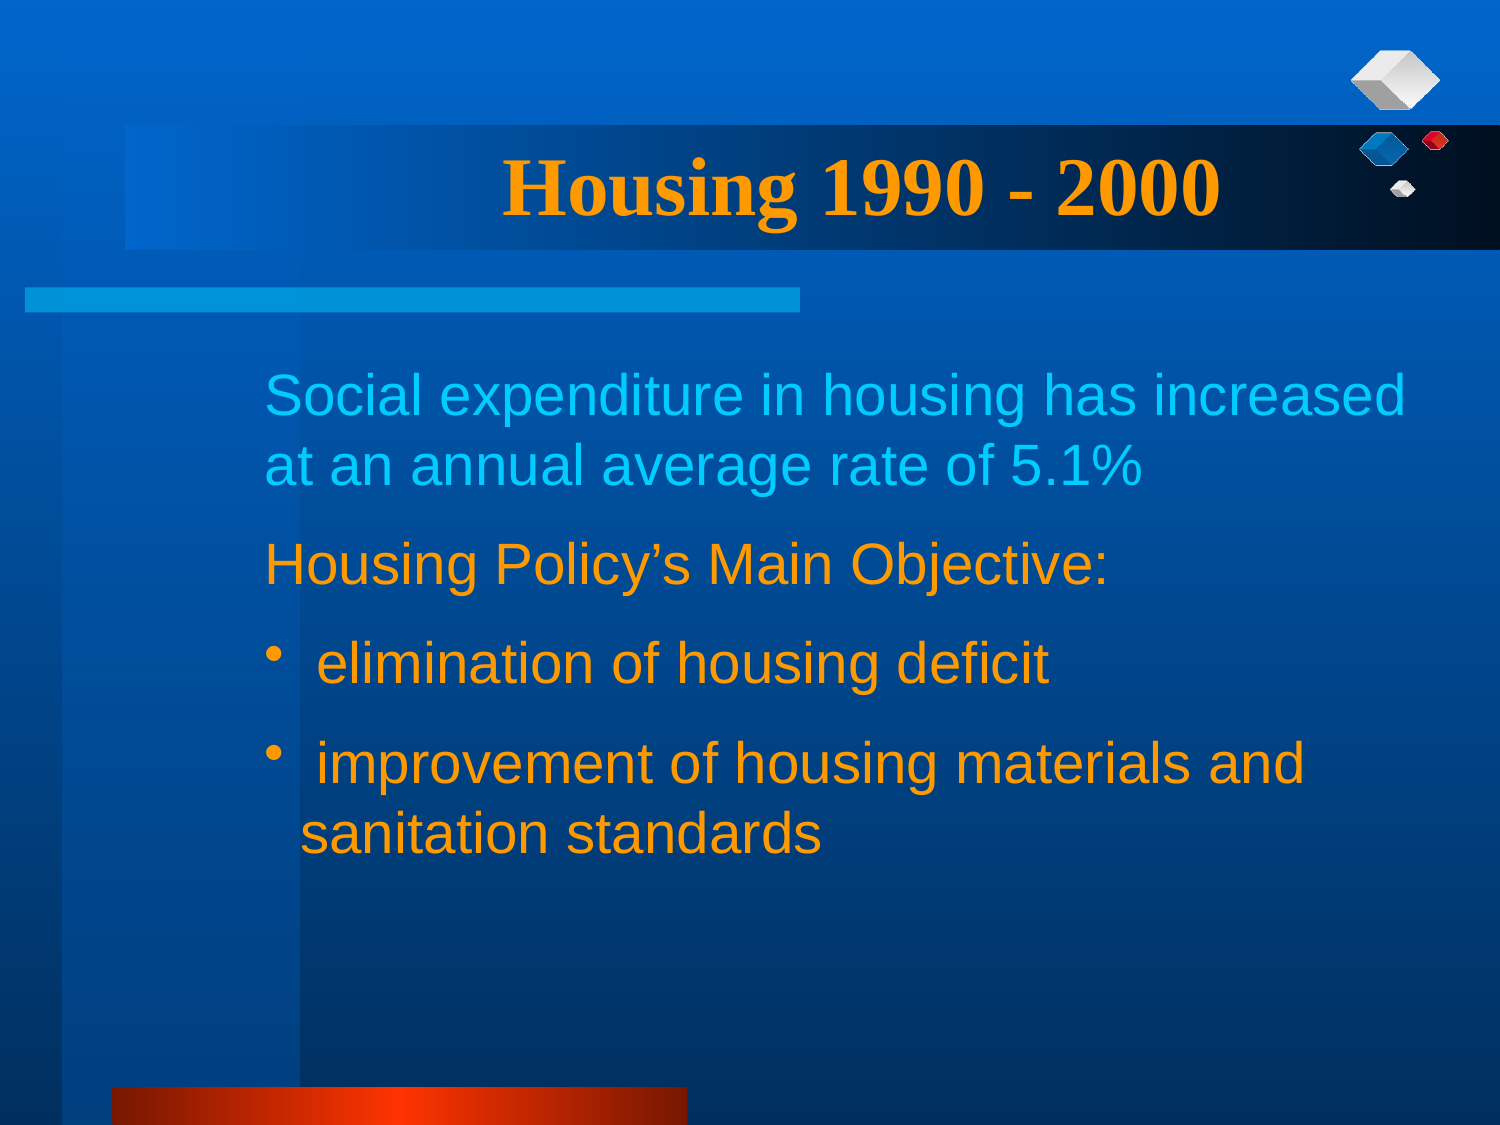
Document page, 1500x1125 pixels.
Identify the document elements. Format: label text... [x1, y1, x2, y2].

picture [1438, 49, 1449, 208]
text_box Social expenditure in housing has increased at an annual average rate of 5.1% Housing Policy’s Main Objective: elimination of housing deficit improvement of housing materials and sanitation standards [249, 349, 1438, 873]
text_box [1025, 37, 1438, 275]
text_box Housing 1990 - 2000 [399, 125, 1325, 240]
